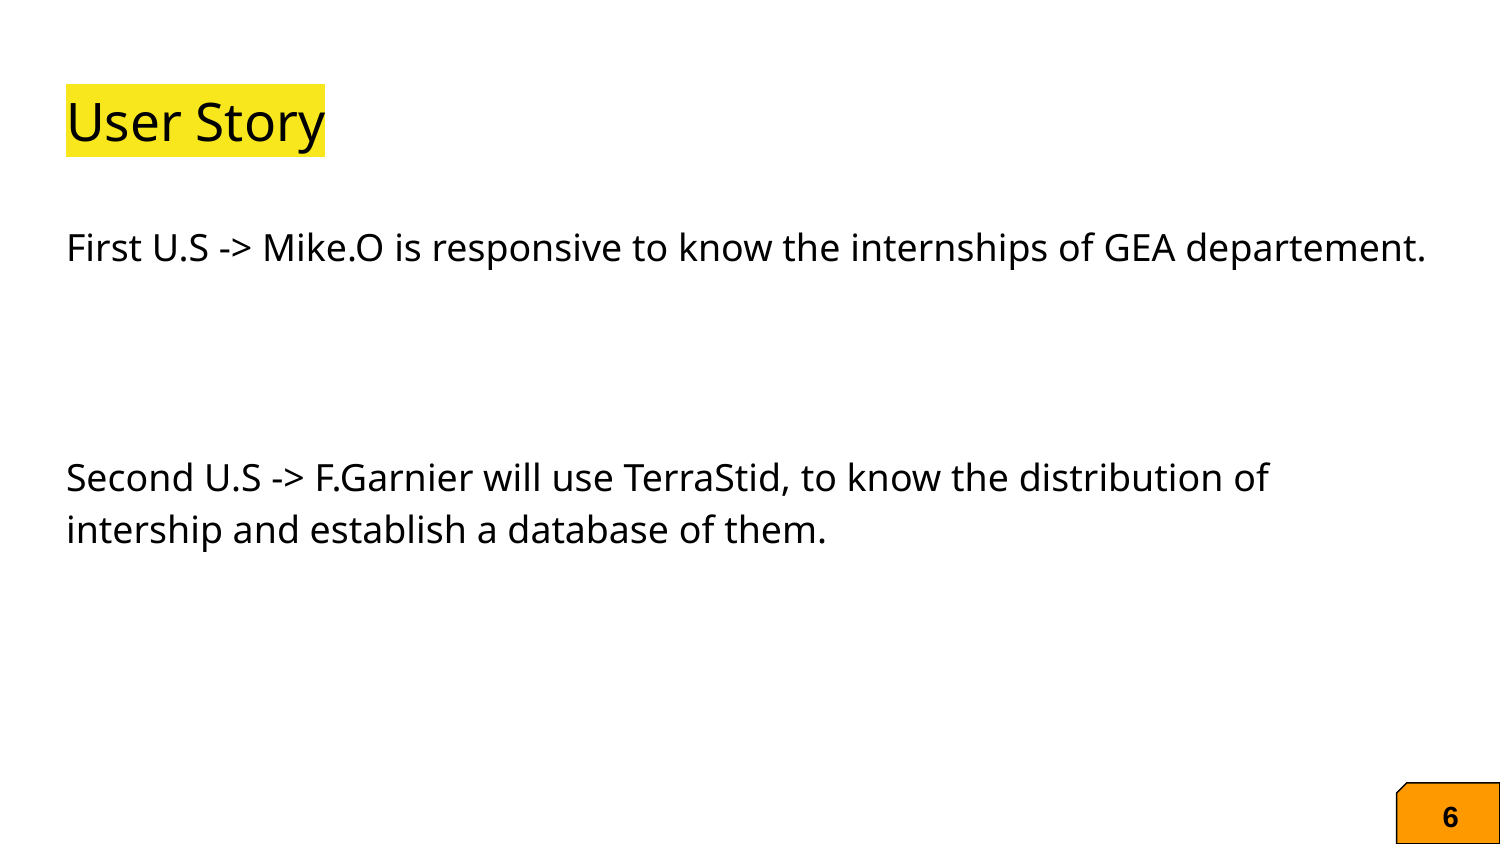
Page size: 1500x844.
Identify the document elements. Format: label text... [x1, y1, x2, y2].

title User Story [51, 72, 1449, 167]
text_box 6 [1396, 782, 1500, 844]
list First U.S -> Mike.O is responsive to know the internships of GEA departement. Second U.S -> F.Garnier will use TerraStid, to know the distribution of intership and establish a database of them. [51, 202, 1449, 750]
